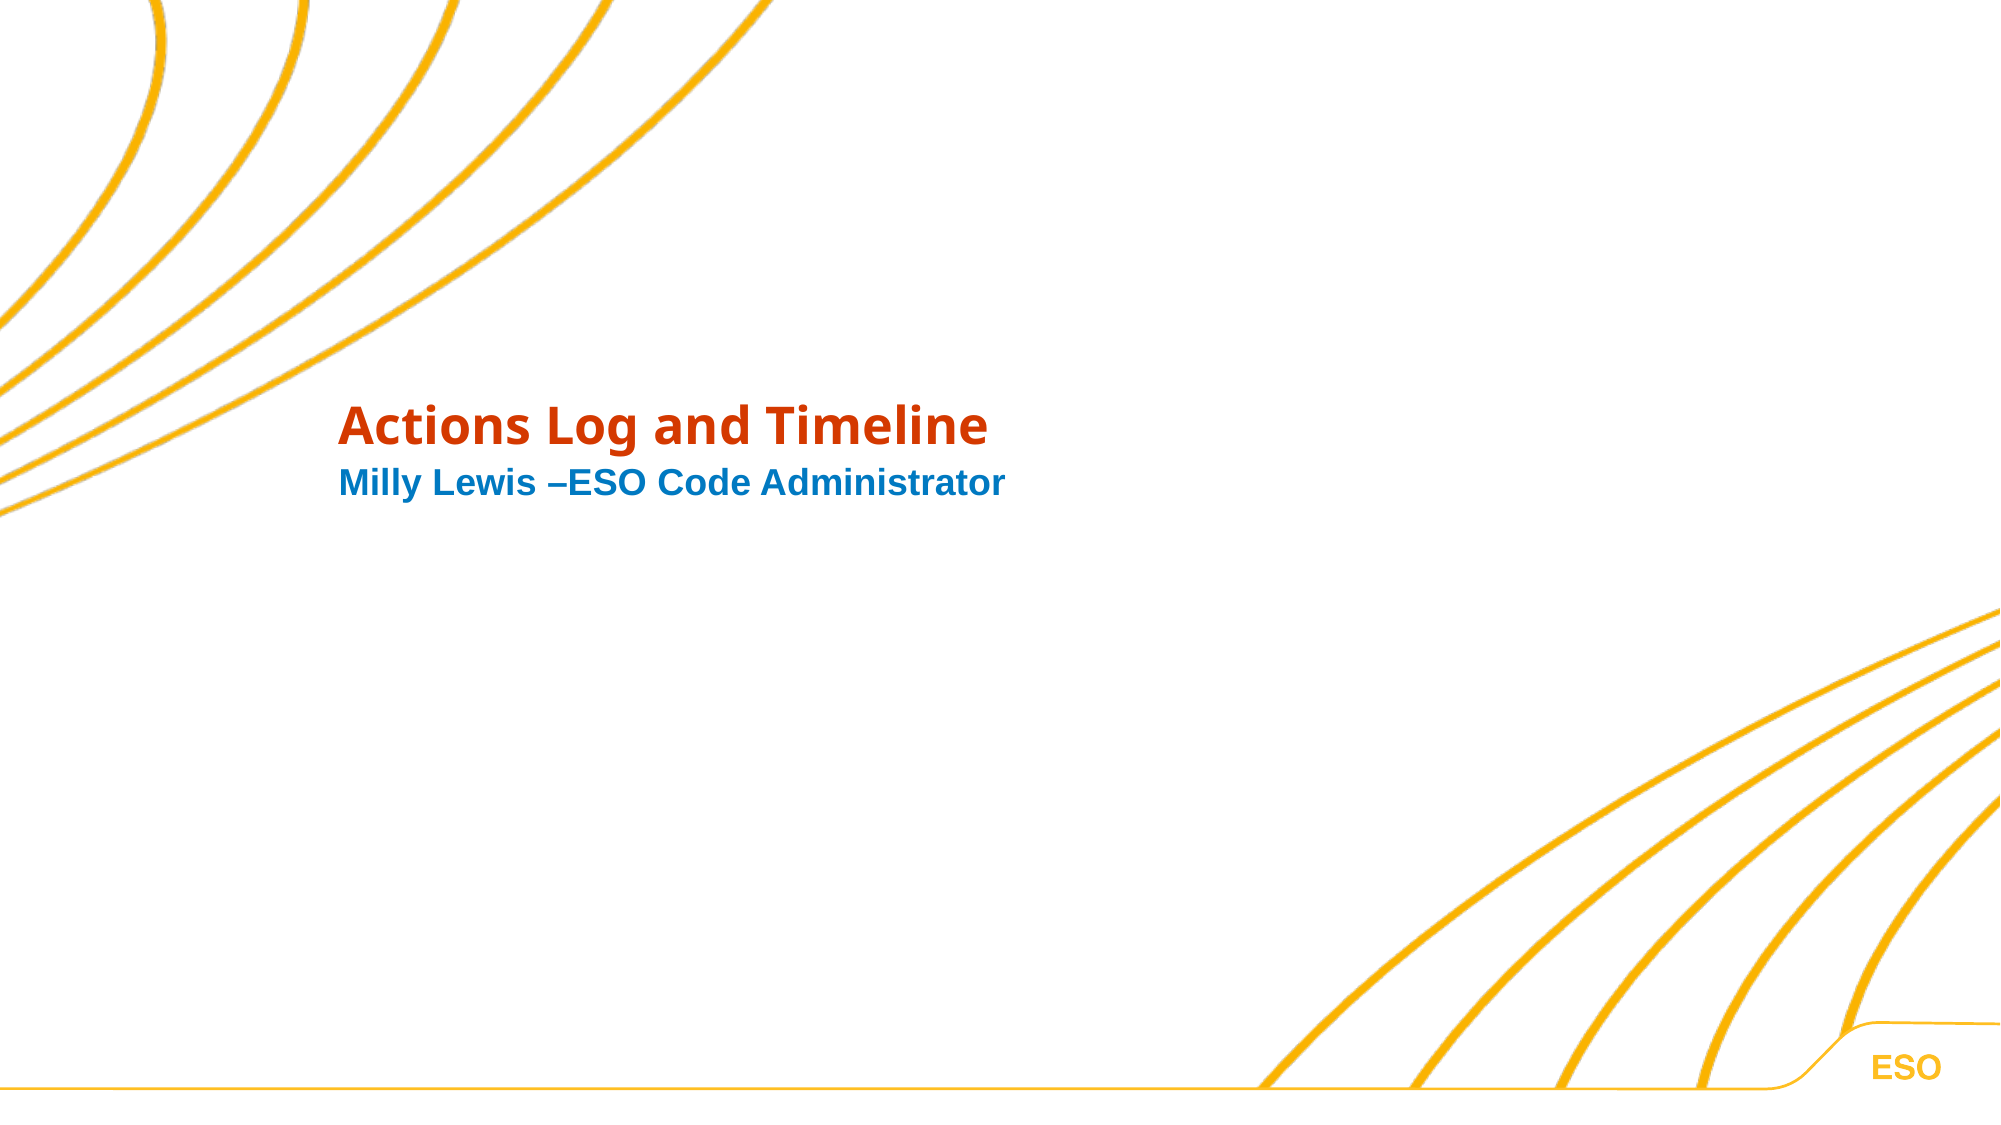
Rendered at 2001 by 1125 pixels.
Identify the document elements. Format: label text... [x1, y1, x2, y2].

list Actions Log and Timeline [323, 392, 1804, 519]
picture [0, 0, 874, 637]
text_box Milly Lewis –ESO Code Administrator [323, 455, 1485, 731]
picture [1126, 488, 2000, 1087]
picture [1873, 1054, 1941, 1080]
